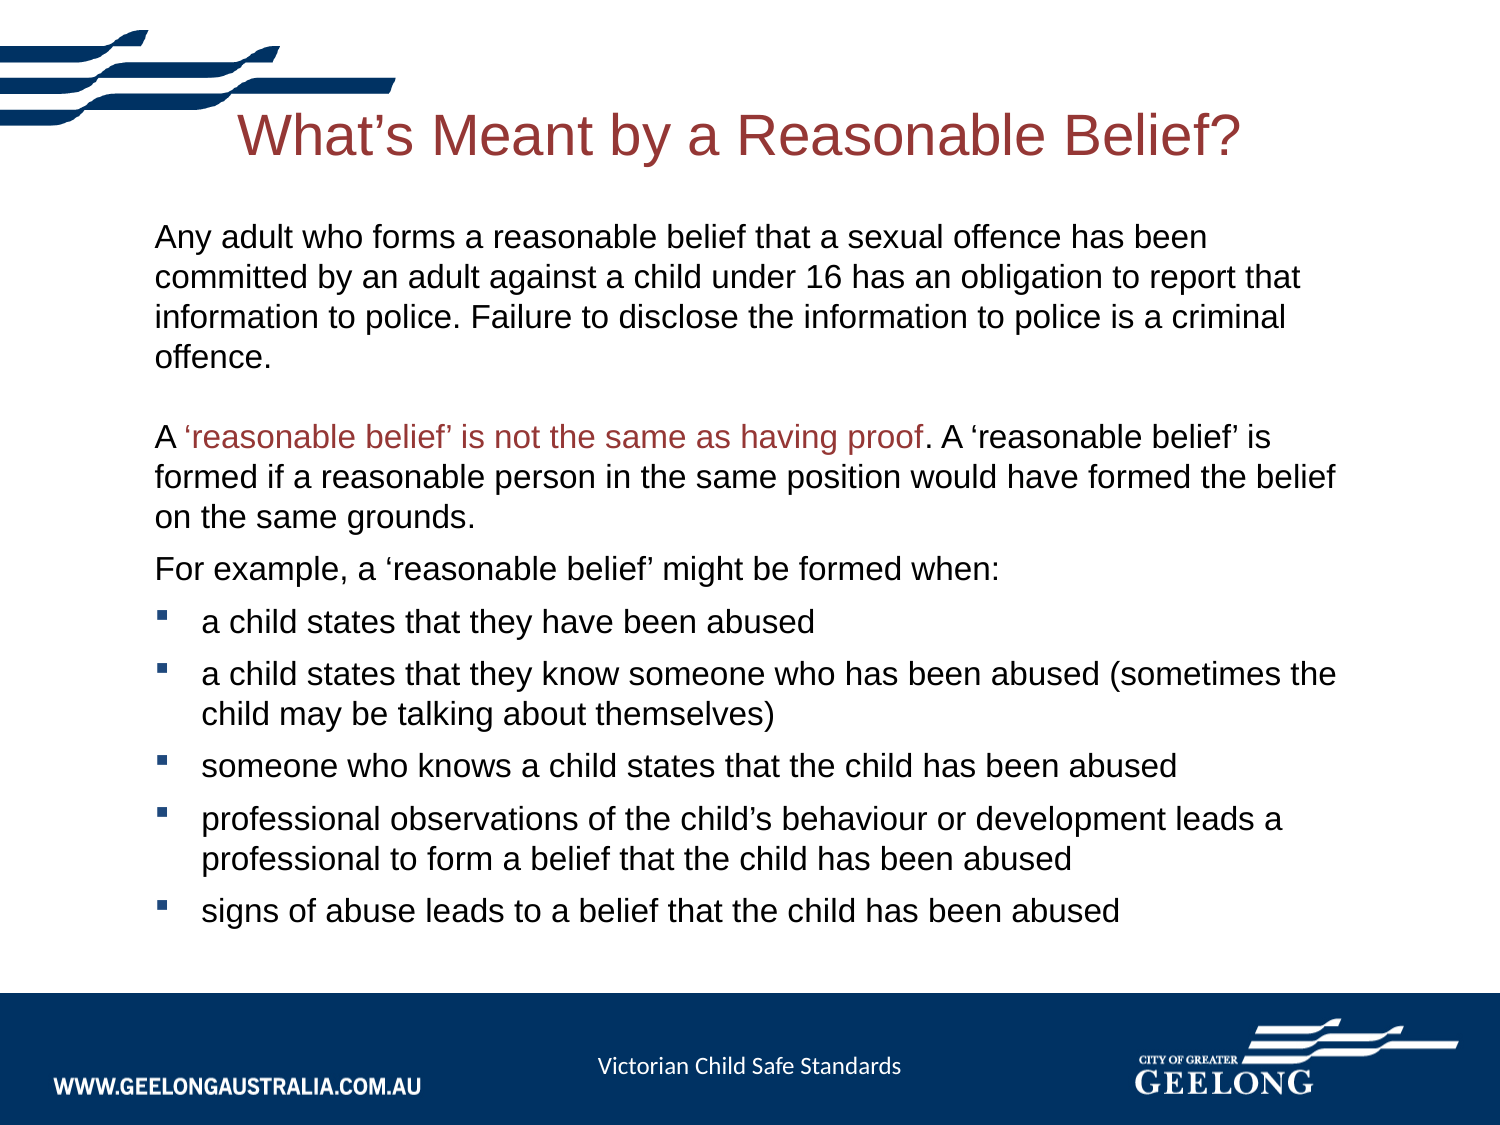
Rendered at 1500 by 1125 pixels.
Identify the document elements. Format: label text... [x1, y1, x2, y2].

picture [0, 993, 1500, 1125]
picture [0, 30, 396, 126]
footer Victorian Child Safe Standards [512, 1042, 988, 1103]
text_box Any adult who forms a reasonable belief that a sexual offence has been committed by an adult against a child under 16 has an obligation to report that information to police. Failure to disclose the information to police is a criminal offence. A ‘reasonable belief’ is not the same as having proof. A ‘reasonable belief’ is formed if a reasonable person in the same position would have formed the belief on the same grounds. For example, a ‘reasonable belief’ might be formed when: a child states that they have been abused a child states that they know someone who has been abused (sometimes the child may be talking about themselves) someone who knows a child states that the child has been abused professional observations of the child’s behaviour or development leads a professional to form a belief that the child has been abused signs of abuse leads to a belief that the child has been abused [139, 208, 1369, 977]
text_box What’s Meant by a Reasonable Belief? [135, 90, 1361, 195]
